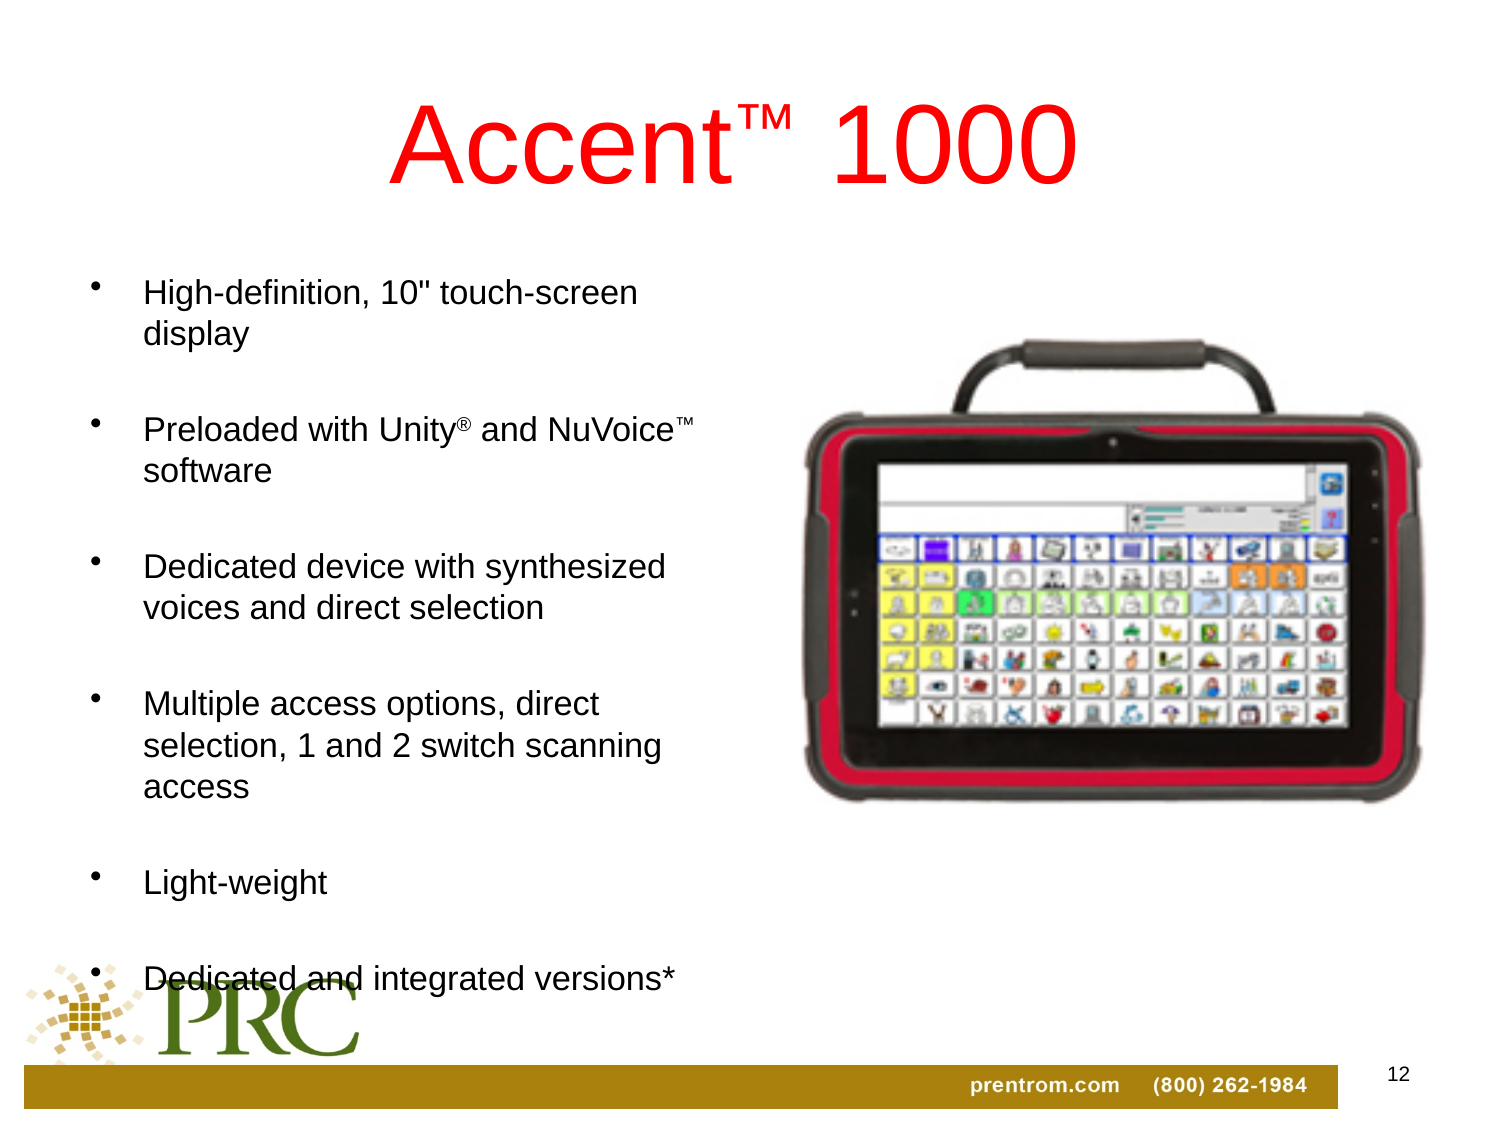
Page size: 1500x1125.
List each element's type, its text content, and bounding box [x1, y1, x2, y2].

list High-definition, 10" touch-screen display Preloaded with Unity® and NuVoice™ software Dedicated device with synthesized voices and direct selection Multiple access options, direct selection, 1 and 2 switch scanning access Light-weight Dedicated and integrated versions* [74, 262, 738, 1006]
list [799, 337, 1429, 807]
picture [24, 962, 1338, 1109]
title Accent™ 1000 [74, 44, 1426, 233]
slide_number 12 [1299, 1052, 1426, 1113]
